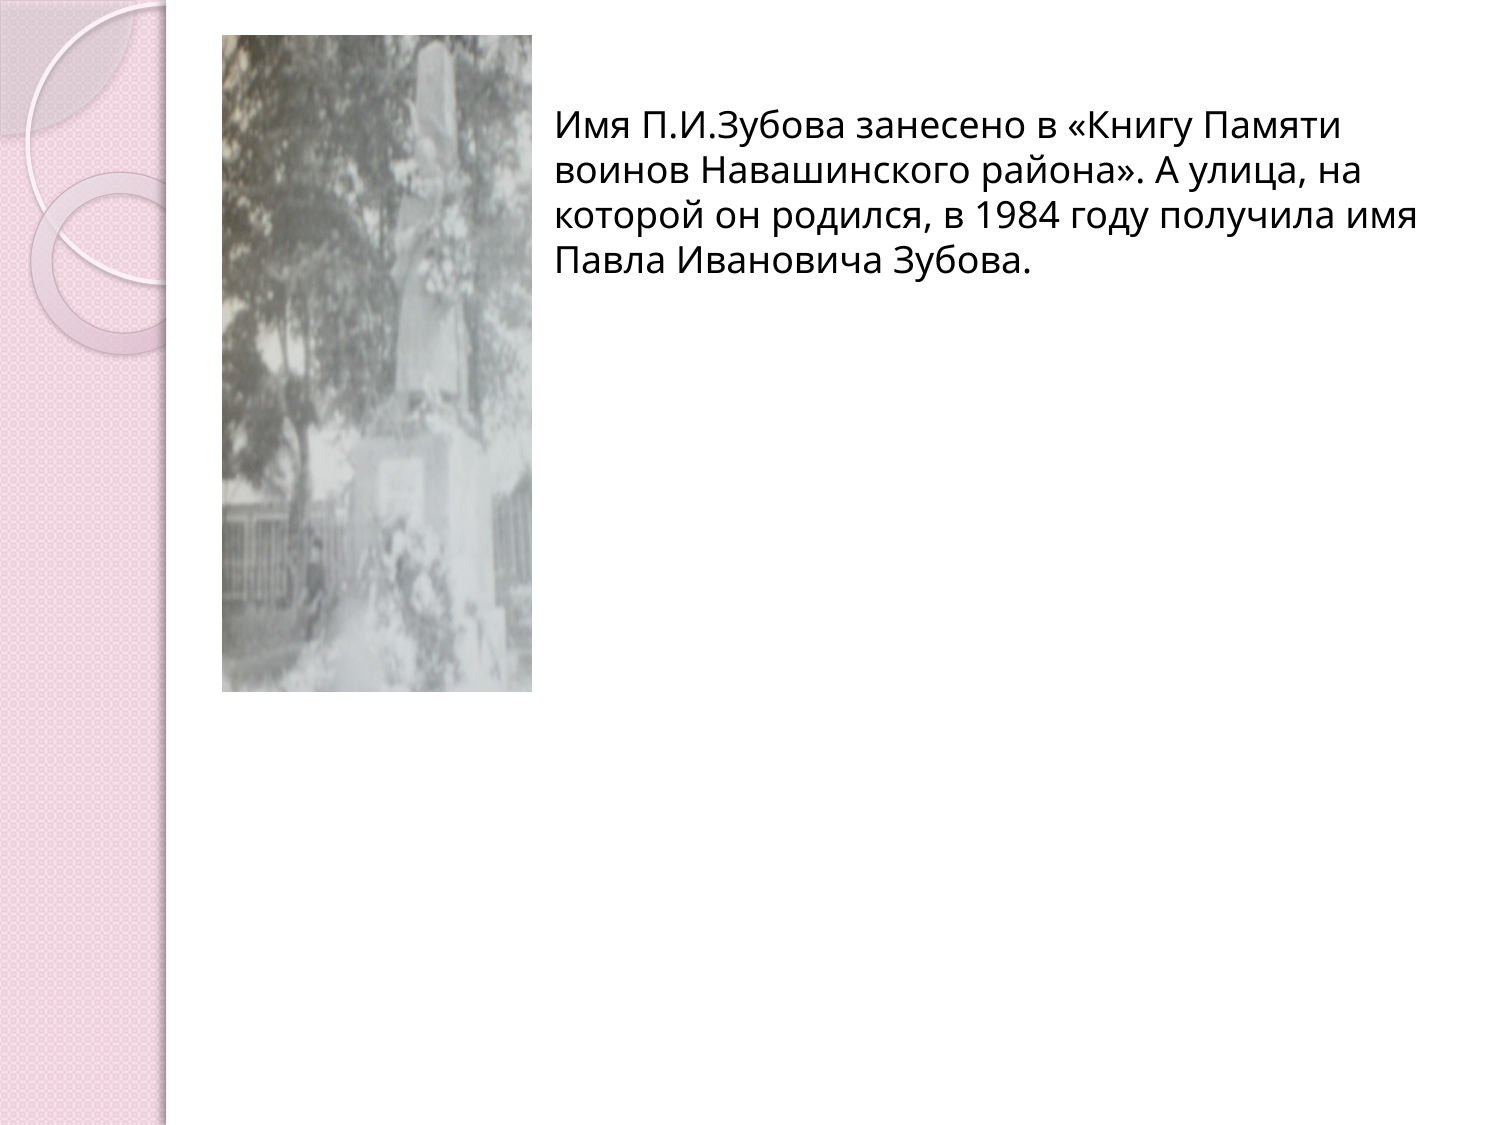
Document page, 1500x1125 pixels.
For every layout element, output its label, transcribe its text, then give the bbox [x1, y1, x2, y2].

text_box Имя П.И.Зубова занесено в «Книгу Памяти воинов Навашинского района». А улица, на которой он родился, в 1984 году получила имя Павла Ивановича Зубова. [539, 93, 1465, 379]
picture [222, 34, 532, 692]
